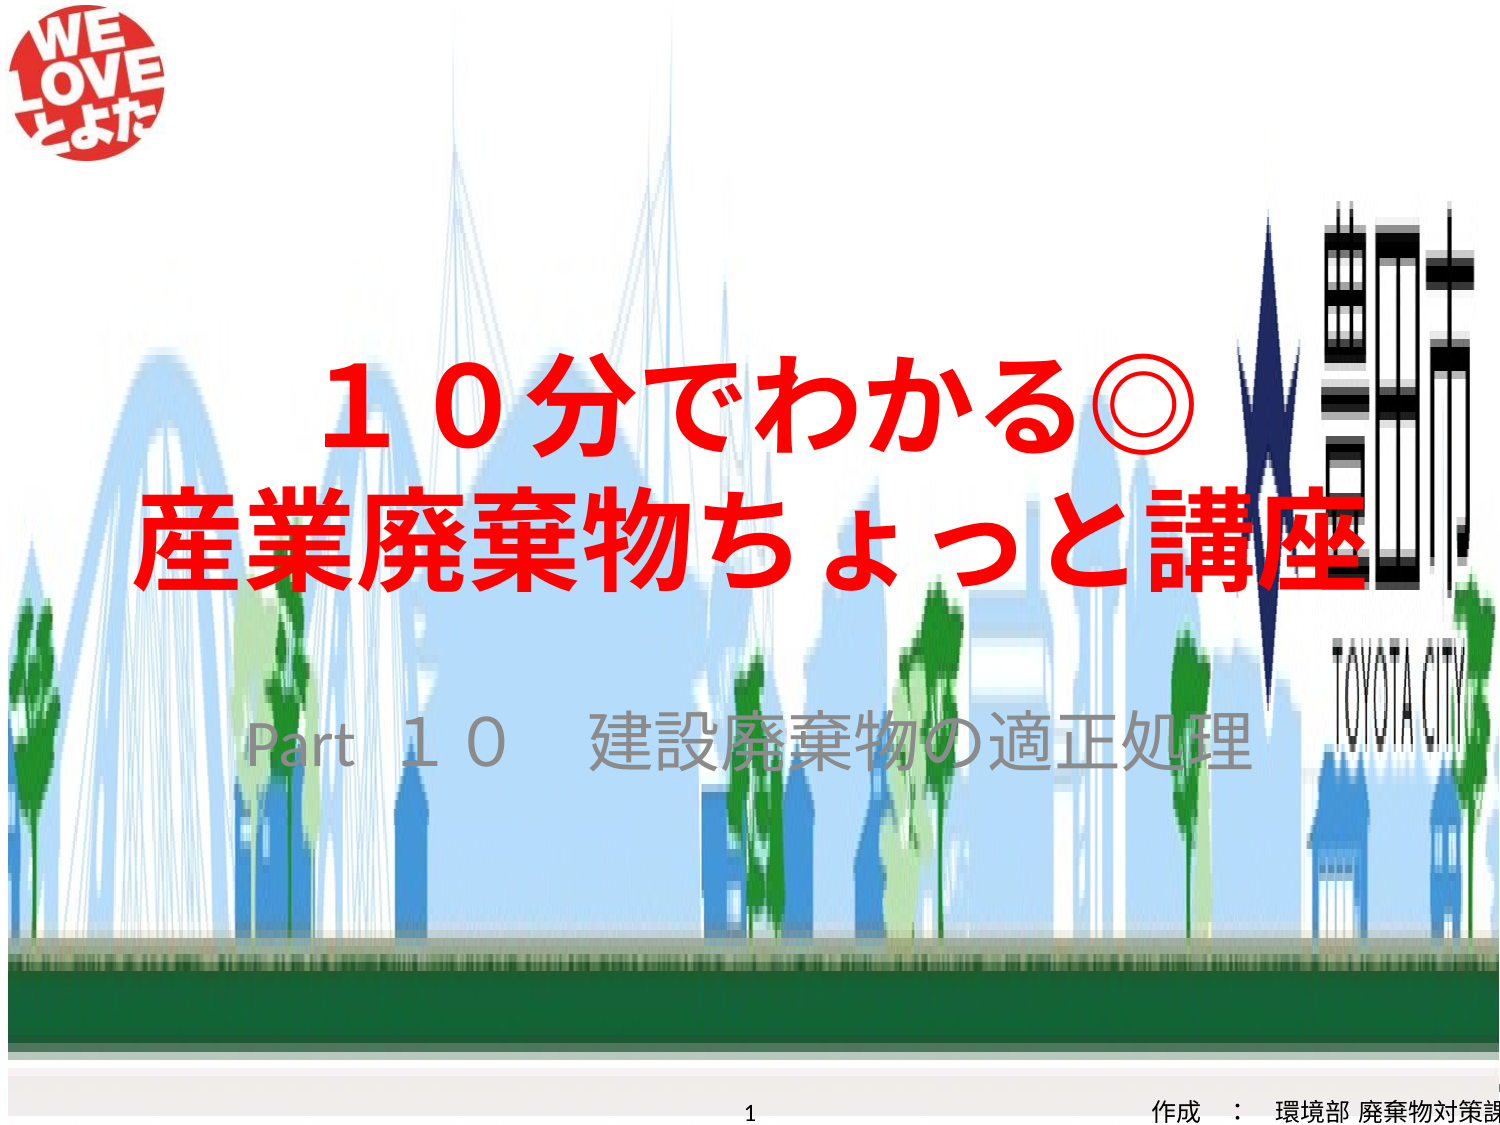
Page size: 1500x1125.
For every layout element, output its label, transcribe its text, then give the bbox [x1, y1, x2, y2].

subtitle Part １０ 建設廃棄物の適正処理 [225, 692, 1275, 980]
picture [0, 0, 1500, 1125]
title １０分でわかる◎ 産業廃棄物ちょっと講座 [112, 349, 1388, 591]
slide_number 1 [575, 1081, 925, 1125]
footer 作成 ： 環境部 廃棄物対策課 [1092, 1081, 1500, 1125]
